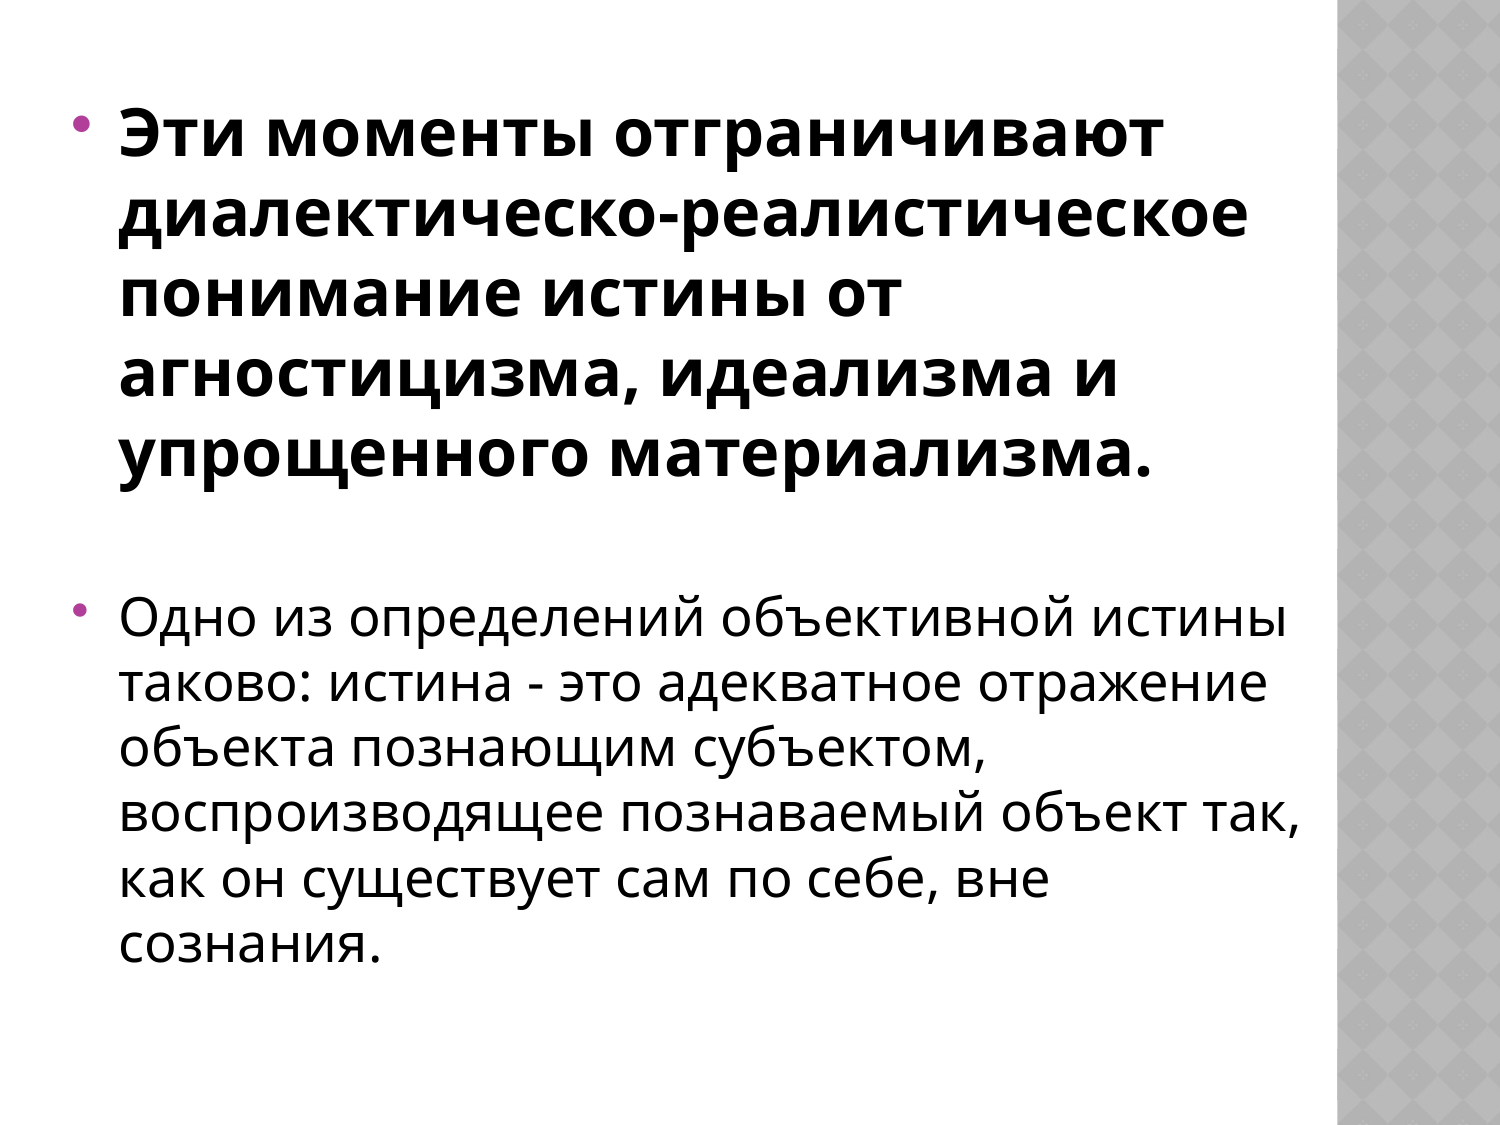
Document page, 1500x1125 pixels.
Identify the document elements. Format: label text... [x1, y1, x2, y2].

list Эти моменты отграничивают диалектическо-реалистическое понимание истины от агностицизма, идеализма и упрощенного материализма. Одно из определений объективной истины таково: истина - это адекватное отражение объекта познающим субъектом, воспроизводящее познаваемый объект так, как он существует сам по себе, вне сознания. [58, 82, 1336, 1079]
